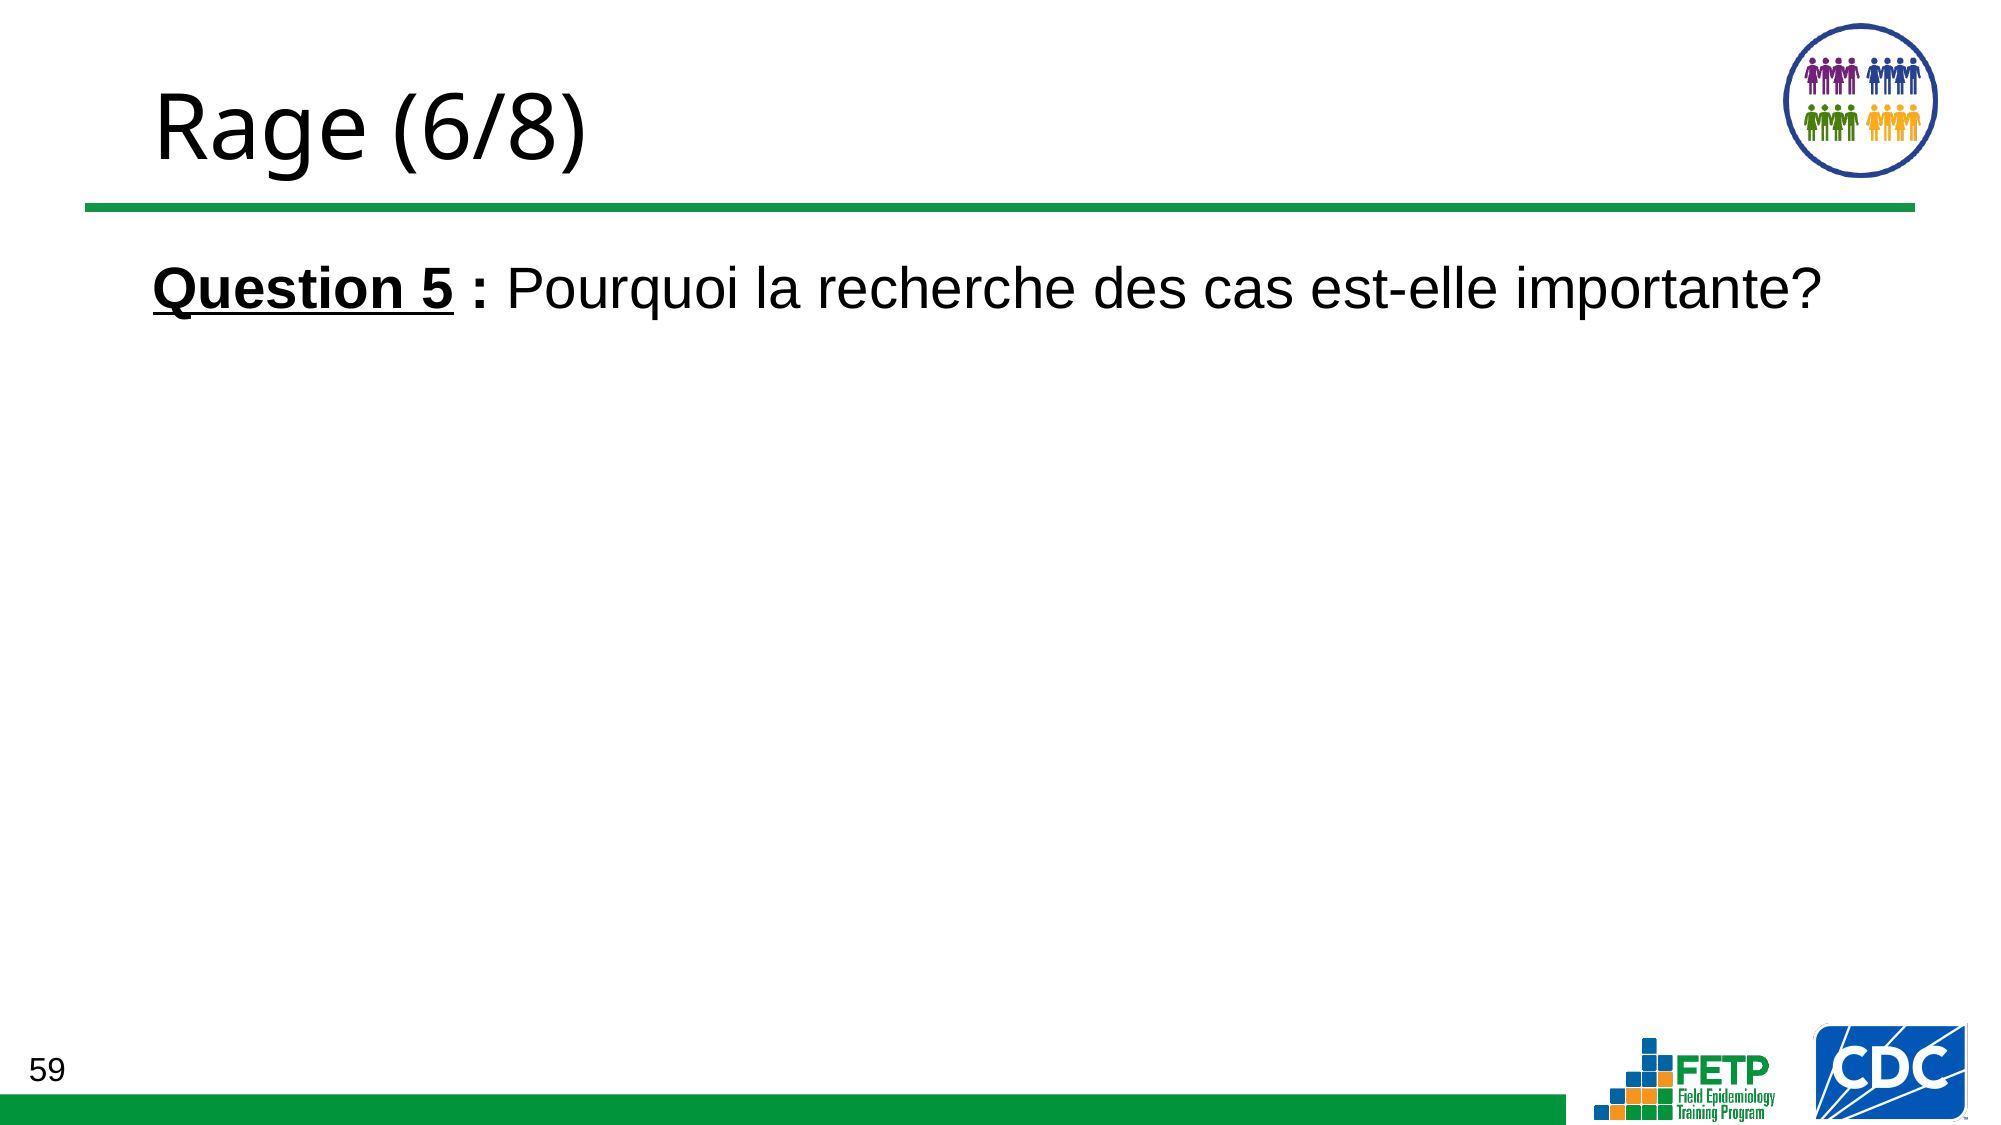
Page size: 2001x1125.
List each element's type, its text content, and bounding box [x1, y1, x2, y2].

list Question 5 : Pourquoi la recherche des cas est-elle importante? [137, 242, 1863, 1004]
picture [1594, 1038, 1775, 1122]
picture [1783, 23, 1938, 178]
title Rage (6/8) [137, 73, 1738, 205]
picture [1813, 1023, 1968, 1122]
